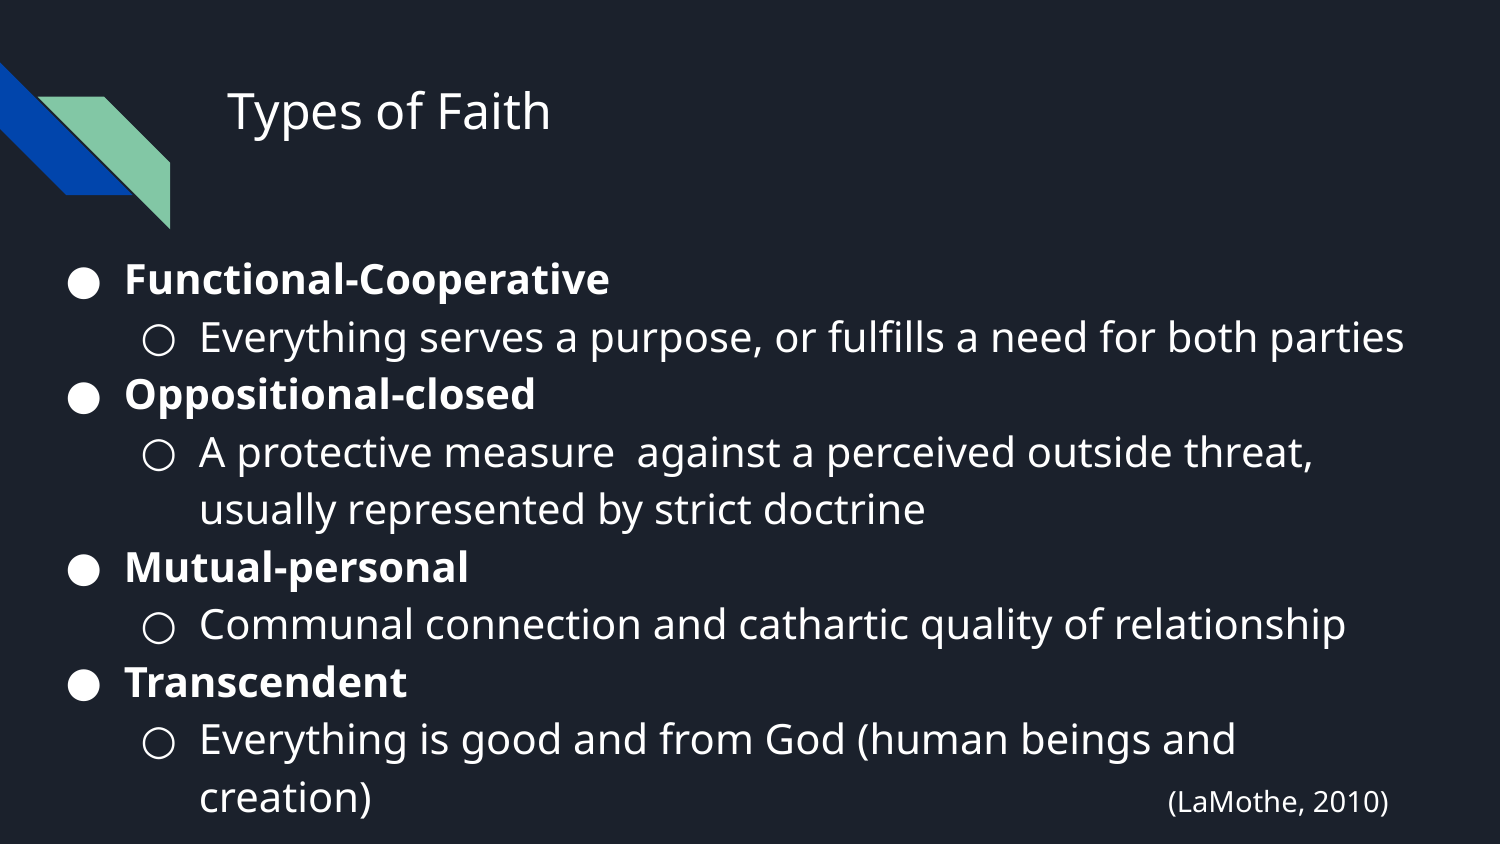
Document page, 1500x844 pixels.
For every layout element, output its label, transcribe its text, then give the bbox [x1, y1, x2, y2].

text_box (LaMothe, 2010) [1153, 768, 1474, 844]
title Types of Faith [212, 64, 1368, 215]
list Functional-Cooperative Everything serves a purpose, or fulfills a need for both parties Oppositional-closed A protective measure against a perceived outside threat, usually represented by strict doctrine Mutual-personal Communal connection and cathartic quality of relationship Transcendent Everything is good and from God (human beings and creation) [34, 230, 1428, 825]
